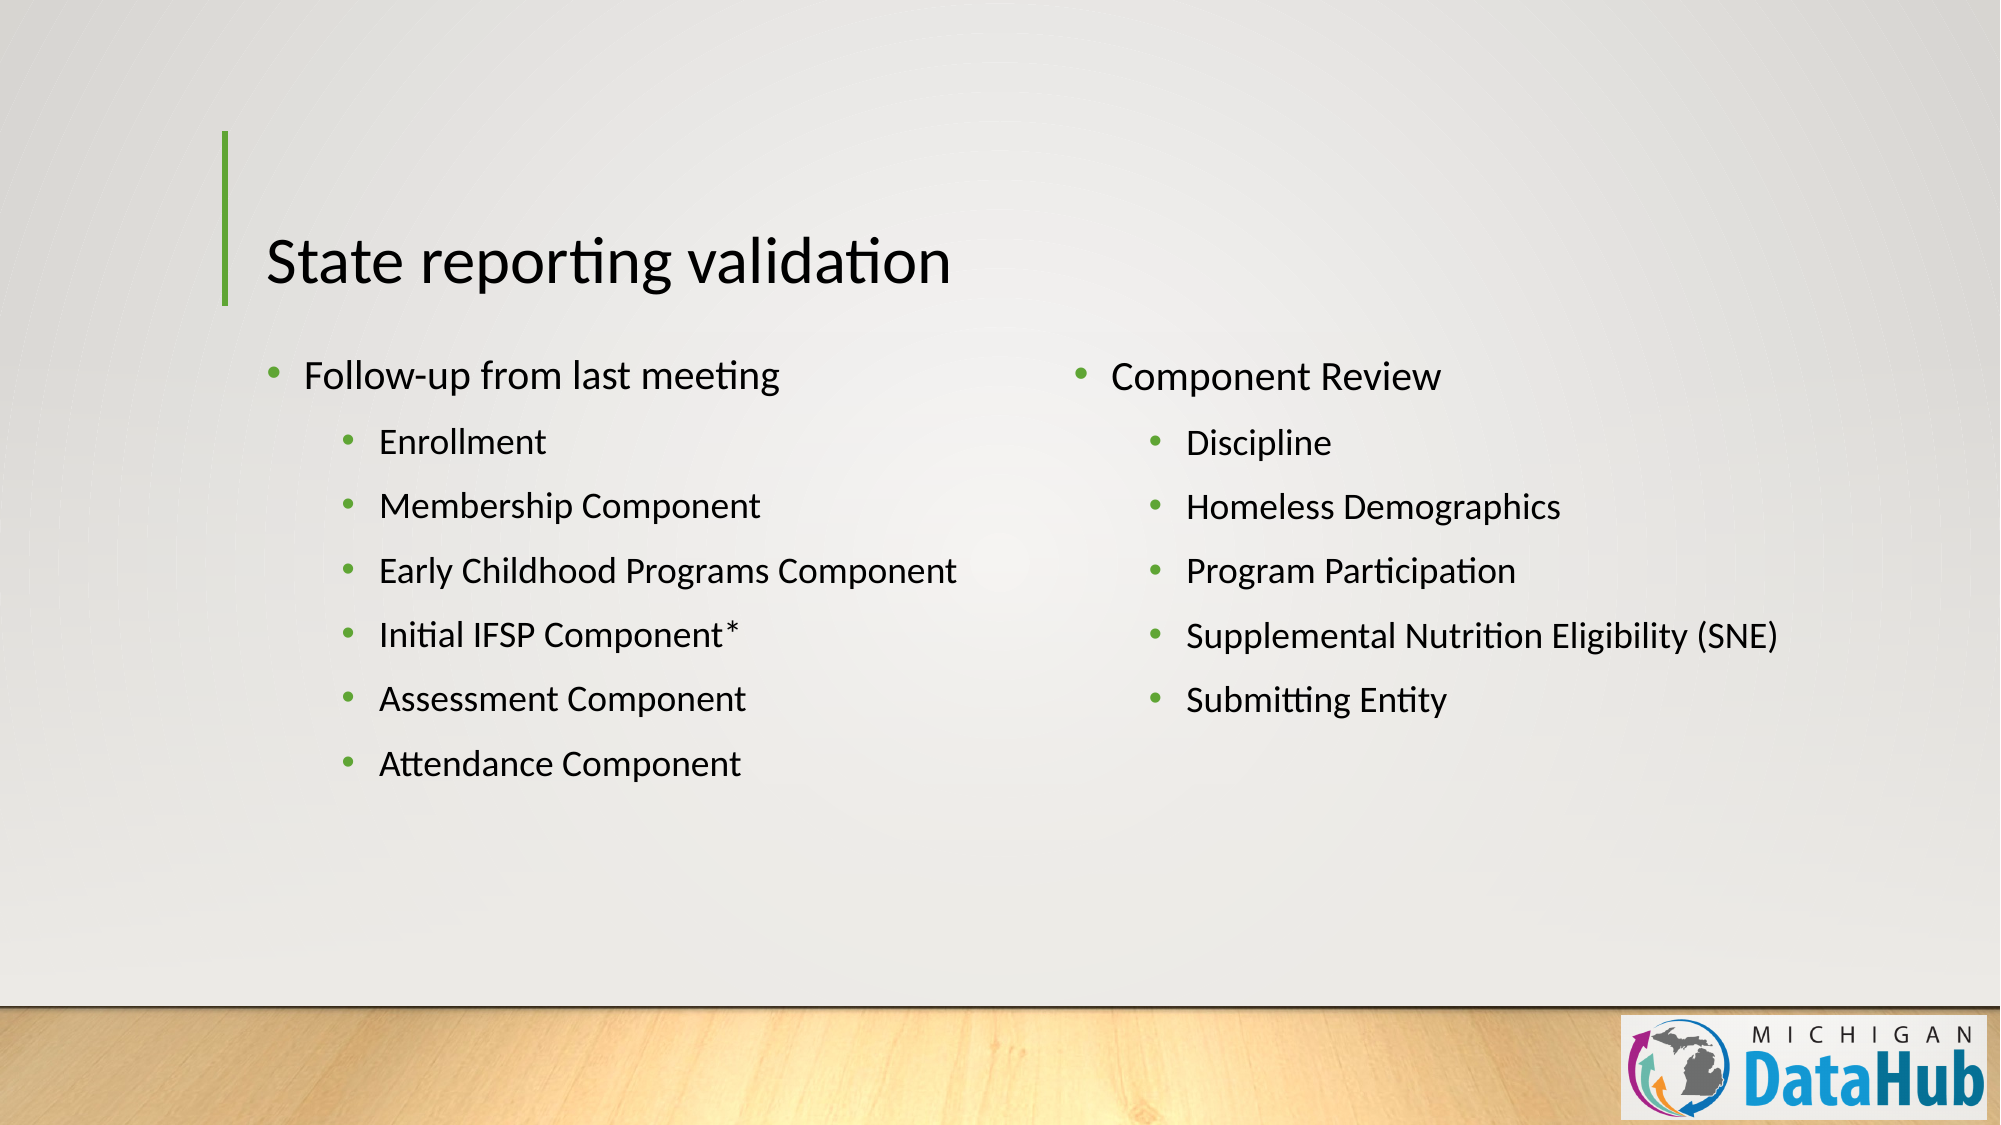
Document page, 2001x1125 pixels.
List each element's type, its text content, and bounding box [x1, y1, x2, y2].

picture [0, 1006, 2000, 1125]
title State reporting validation [251, 132, 1814, 306]
list Follow-up from last meeting Enrollment Membership Component Early Childhood Programs Component Initial IFSP Component* Assessment Component Attendance Component [251, 329, 1008, 894]
list Component Review Discipline Homeless Demographics Program Participation Supplemental Nutrition Eligibility (SNE) Submitting Entity [1058, 330, 1815, 896]
